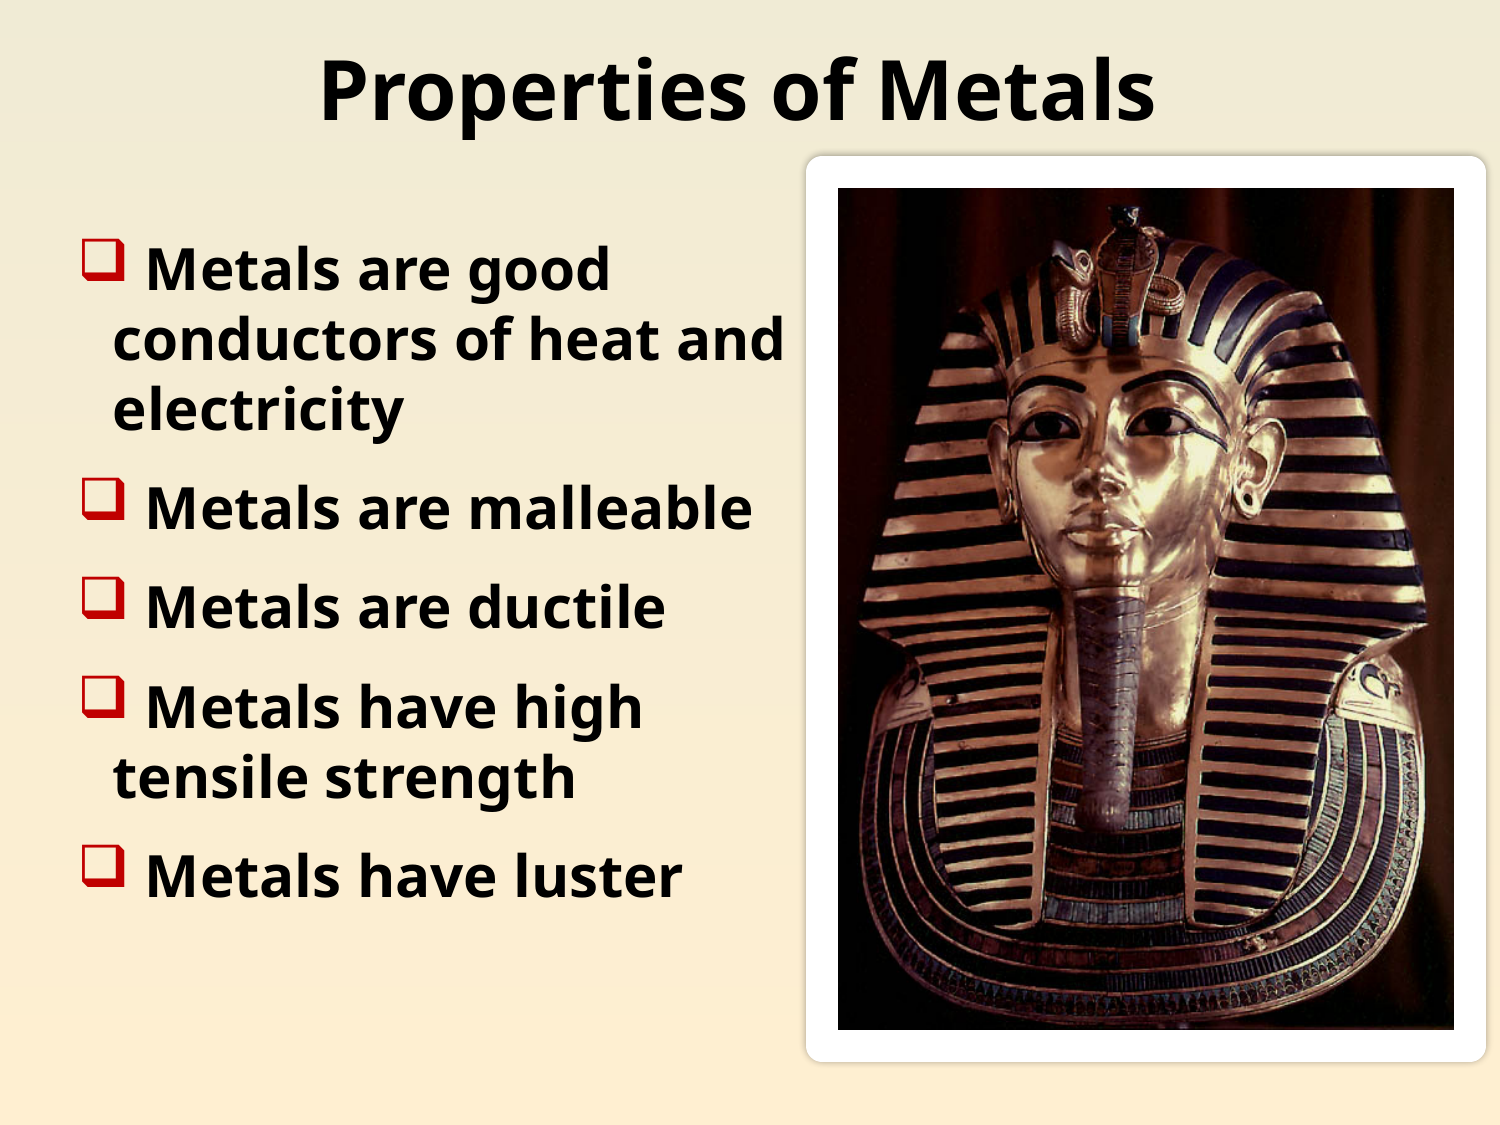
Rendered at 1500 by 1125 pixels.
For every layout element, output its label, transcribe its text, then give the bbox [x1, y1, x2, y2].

title Properties of Metals [99, 37, 1376, 138]
picture [837, 187, 1455, 1031]
text_box Metals are good conductors of heat and electricity Metals are malleable Metals are ductile Metals have high tensile strength Metals have luster [62, 224, 801, 917]
